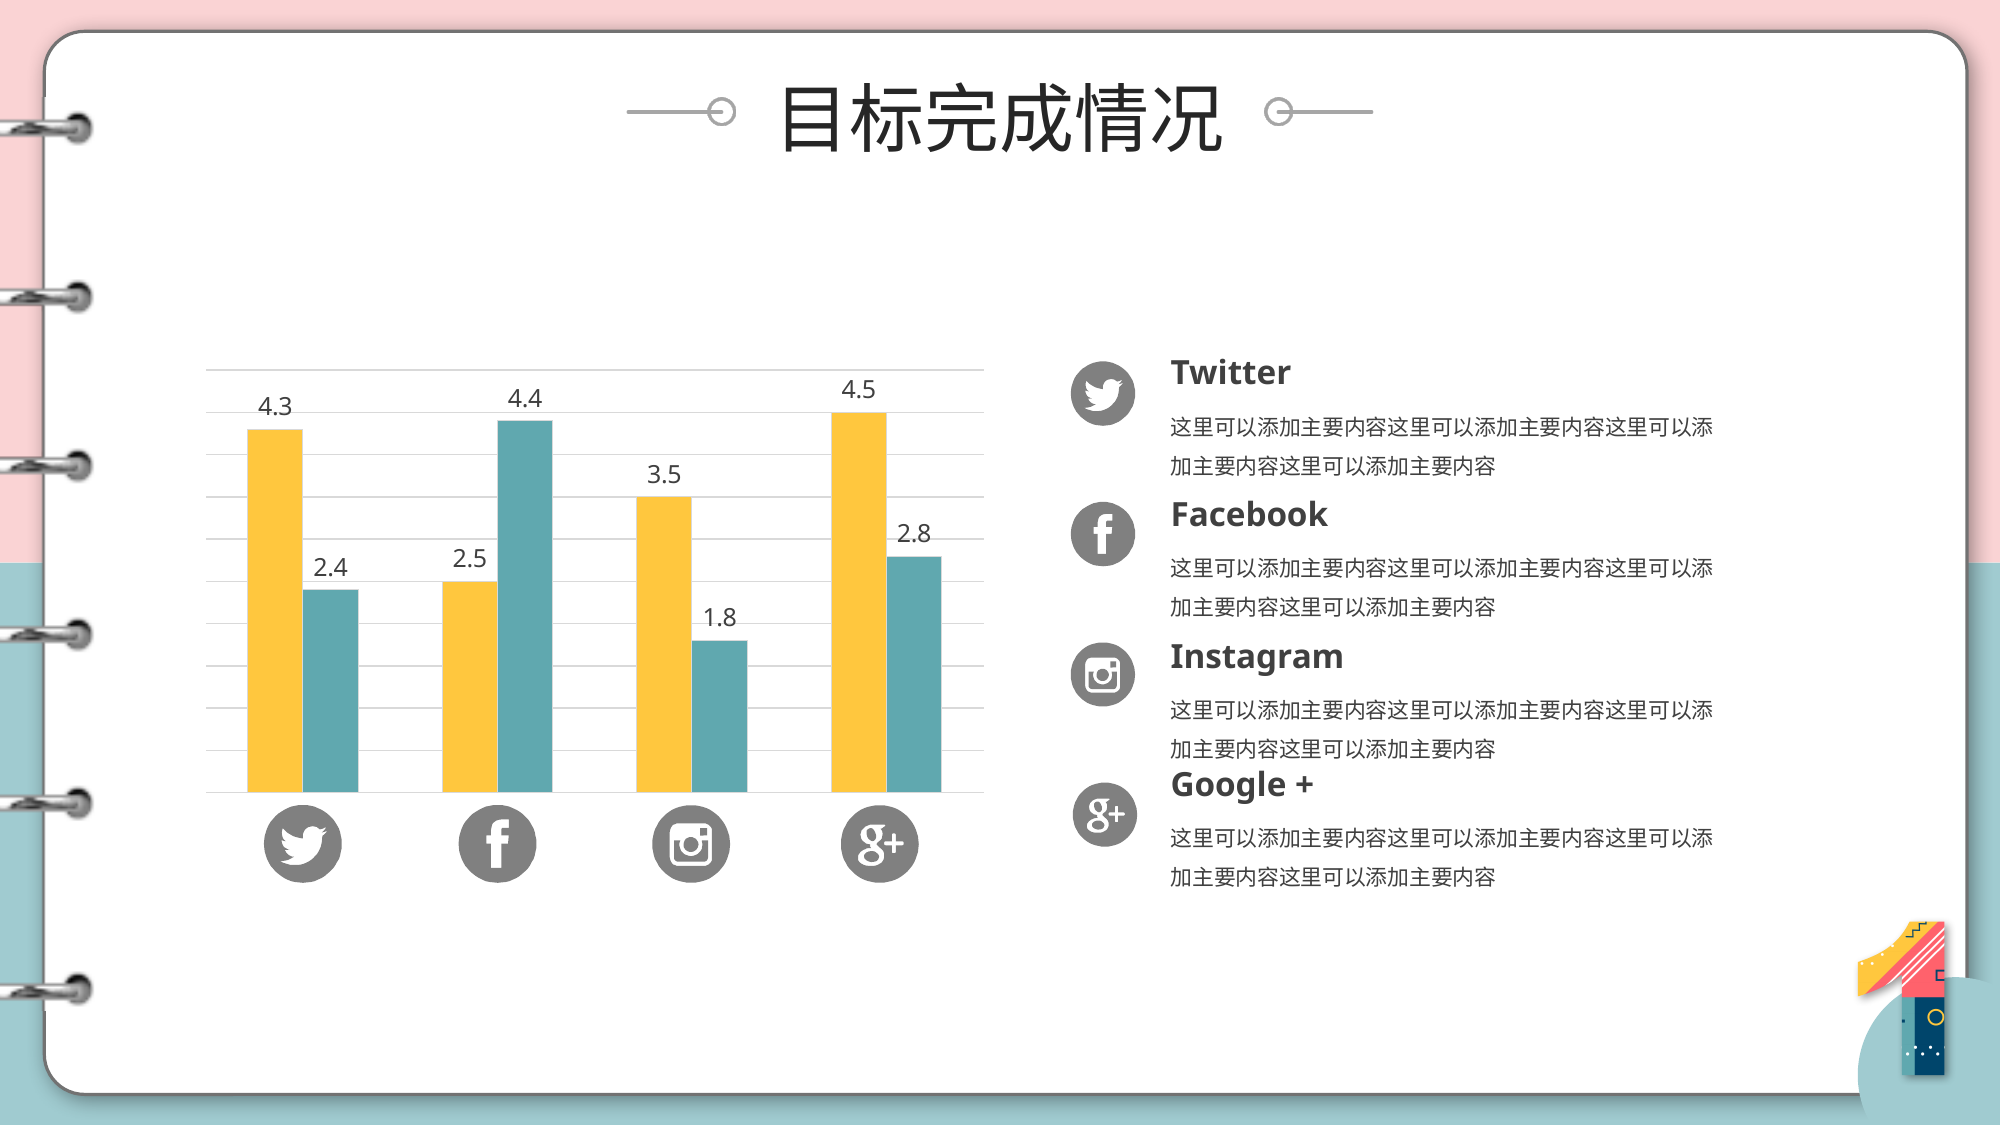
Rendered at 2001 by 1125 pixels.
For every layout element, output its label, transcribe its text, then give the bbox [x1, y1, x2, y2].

text_box Twitter [1155, 344, 1459, 392]
text_box [262, 804, 343, 884]
text_box 这里可以添加主要内容这里可以添加主要内容这里可以添加主要内容这里可以添加主要内容 [1155, 675, 1735, 770]
text_box [457, 804, 538, 884]
text_box Instagram [1155, 627, 1459, 675]
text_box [840, 805, 919, 883]
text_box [1070, 642, 1136, 707]
text_box 目标完成情况 [678, 64, 1322, 169]
text_box Google + [1155, 755, 1459, 803]
chart [189, 361, 1000, 802]
text_box [1069, 500, 1137, 568]
picture [1857, 921, 1945, 1076]
text_box 这里可以添加主要内容这里可以添加主要内容这里可以添加主要内容这里可以添加主要内容 [1155, 534, 1735, 628]
text_box 这里可以添加主要内容这里可以添加主要内容这里可以添加主要内容这里可以添加主要内容 [1155, 803, 1735, 898]
picture [1263, 97, 1293, 126]
picture [707, 97, 736, 126]
picture [0, 97, 485, 1011]
text_box [1856, 976, 2000, 1125]
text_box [652, 805, 731, 883]
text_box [1072, 782, 1138, 847]
text_box 这里可以添加主要内容这里可以添加主要内容这里可以添加主要内容这里可以添加主要内容 [1155, 392, 1735, 487]
text_box Facebook [1155, 485, 1459, 534]
text_box [1069, 360, 1137, 427]
